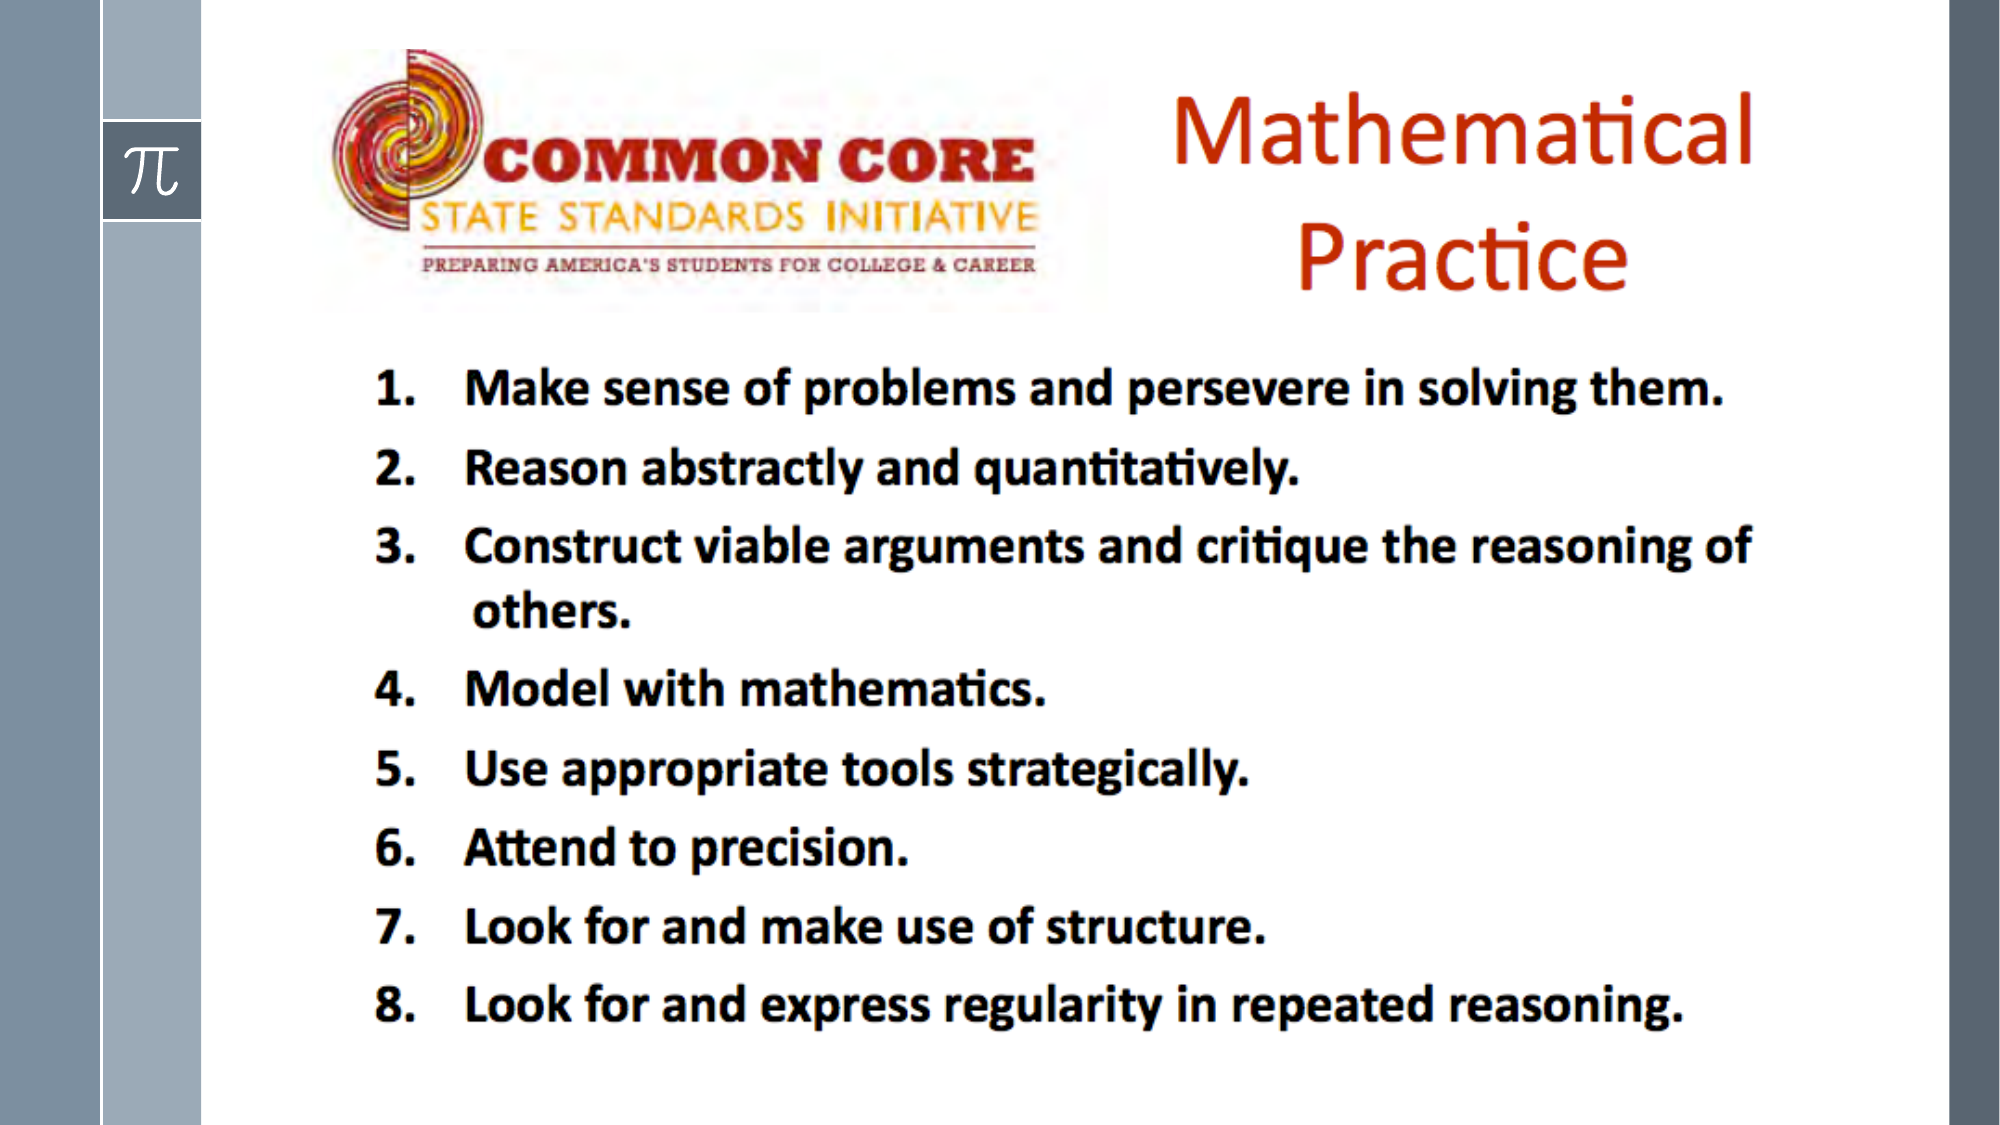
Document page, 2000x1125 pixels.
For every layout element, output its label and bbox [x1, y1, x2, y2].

picture [312, 49, 1784, 1050]
